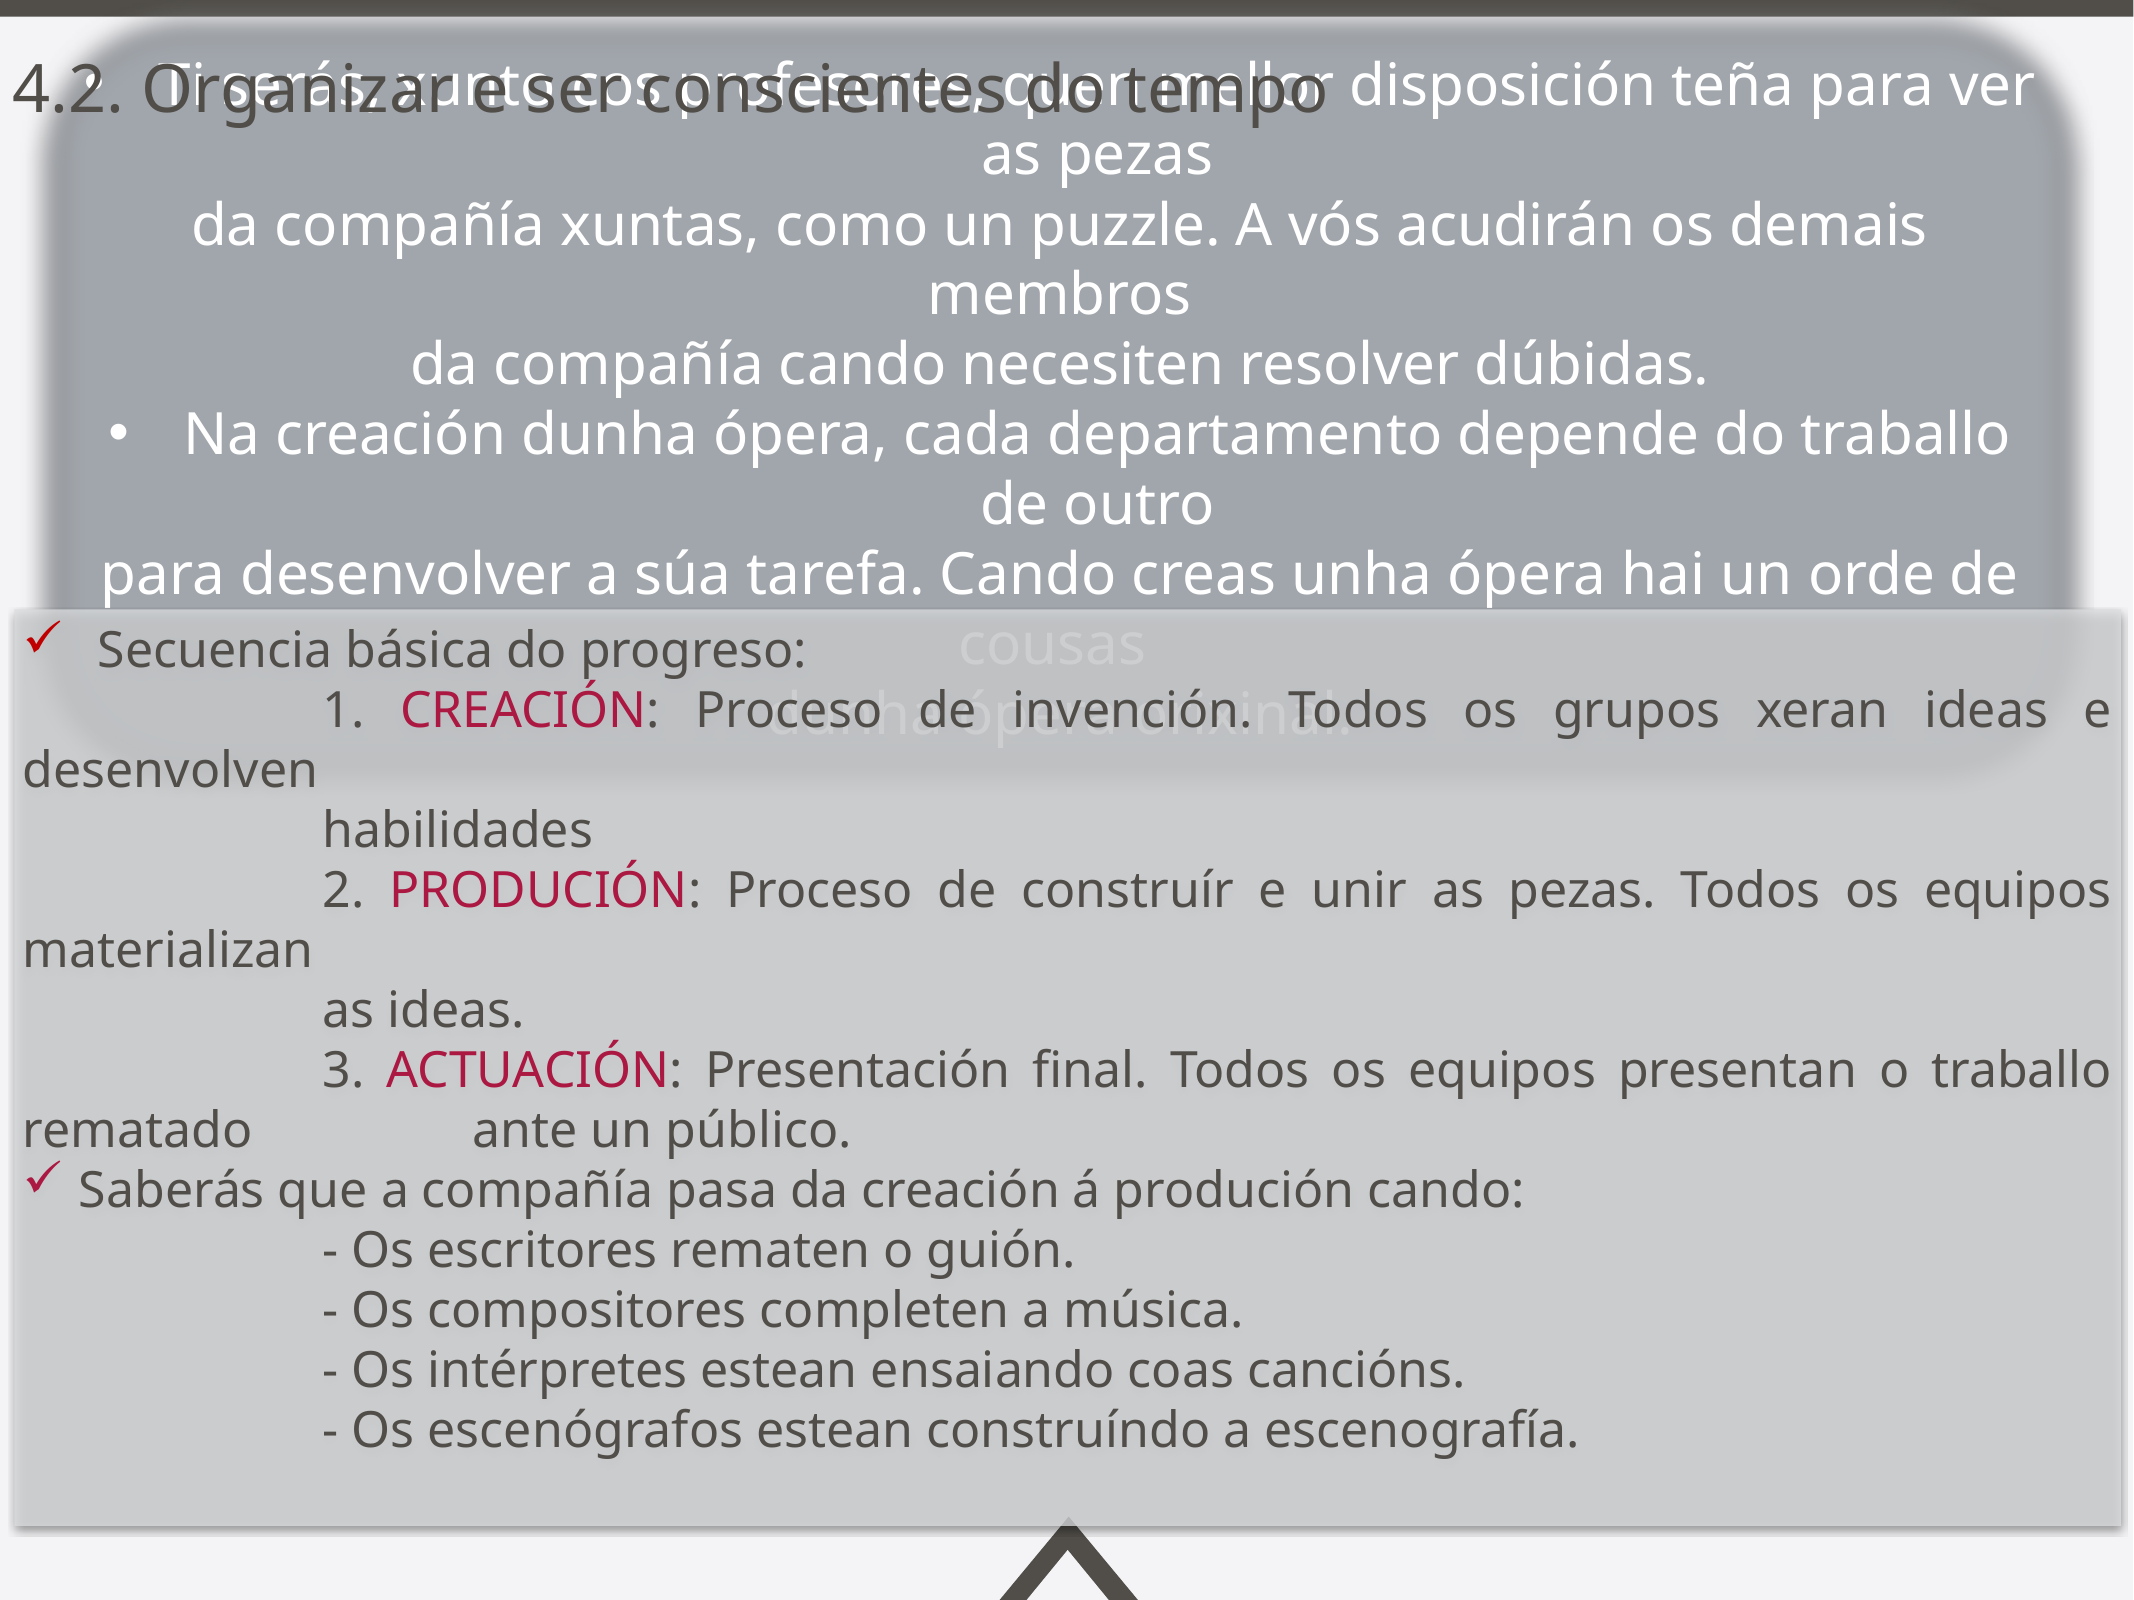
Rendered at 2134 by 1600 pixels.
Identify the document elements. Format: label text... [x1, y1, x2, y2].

text_box Ti serás, xunto cos profesores, quen mellor disposición teña para ver as pezas da compañía xuntas, como un puzzle. A vós acudirán os demais membros da compañía cando necesiten resolver dúbidas. Na creación dunha ópera, cada departamento depende do traballo de outro para desenvolver a súa tarefa. Cando creas unha ópera hai un orde de cousas dunha ópera orixinal. [78, 51, 2045, 607]
text_box 4.2. Organizar e ser conscientes do tempo [3, 37, 1339, 134]
text_box Secuencia básica do progreso: 1. CREACIÓN: Proceso de invención. Todos os grupos xeran ideas e desenvolven habilidades 2. PRODUCIÓN: Proceso de construír e unir as pezas. Todos os equipos materializan as ideas. 3. ACTUACIÓN: Presentación final. Todos os equipos presentan o traballo rematado ante un público. Saberás que a compañía pasa da creación á produción cando: - Os escritores rematen o guión. - Os compositores completen a música. - Os intérpretes estean ensaiando coas cancións. - Os escenógrafos estean construíndo a escenografía. [14, 609, 2121, 1526]
